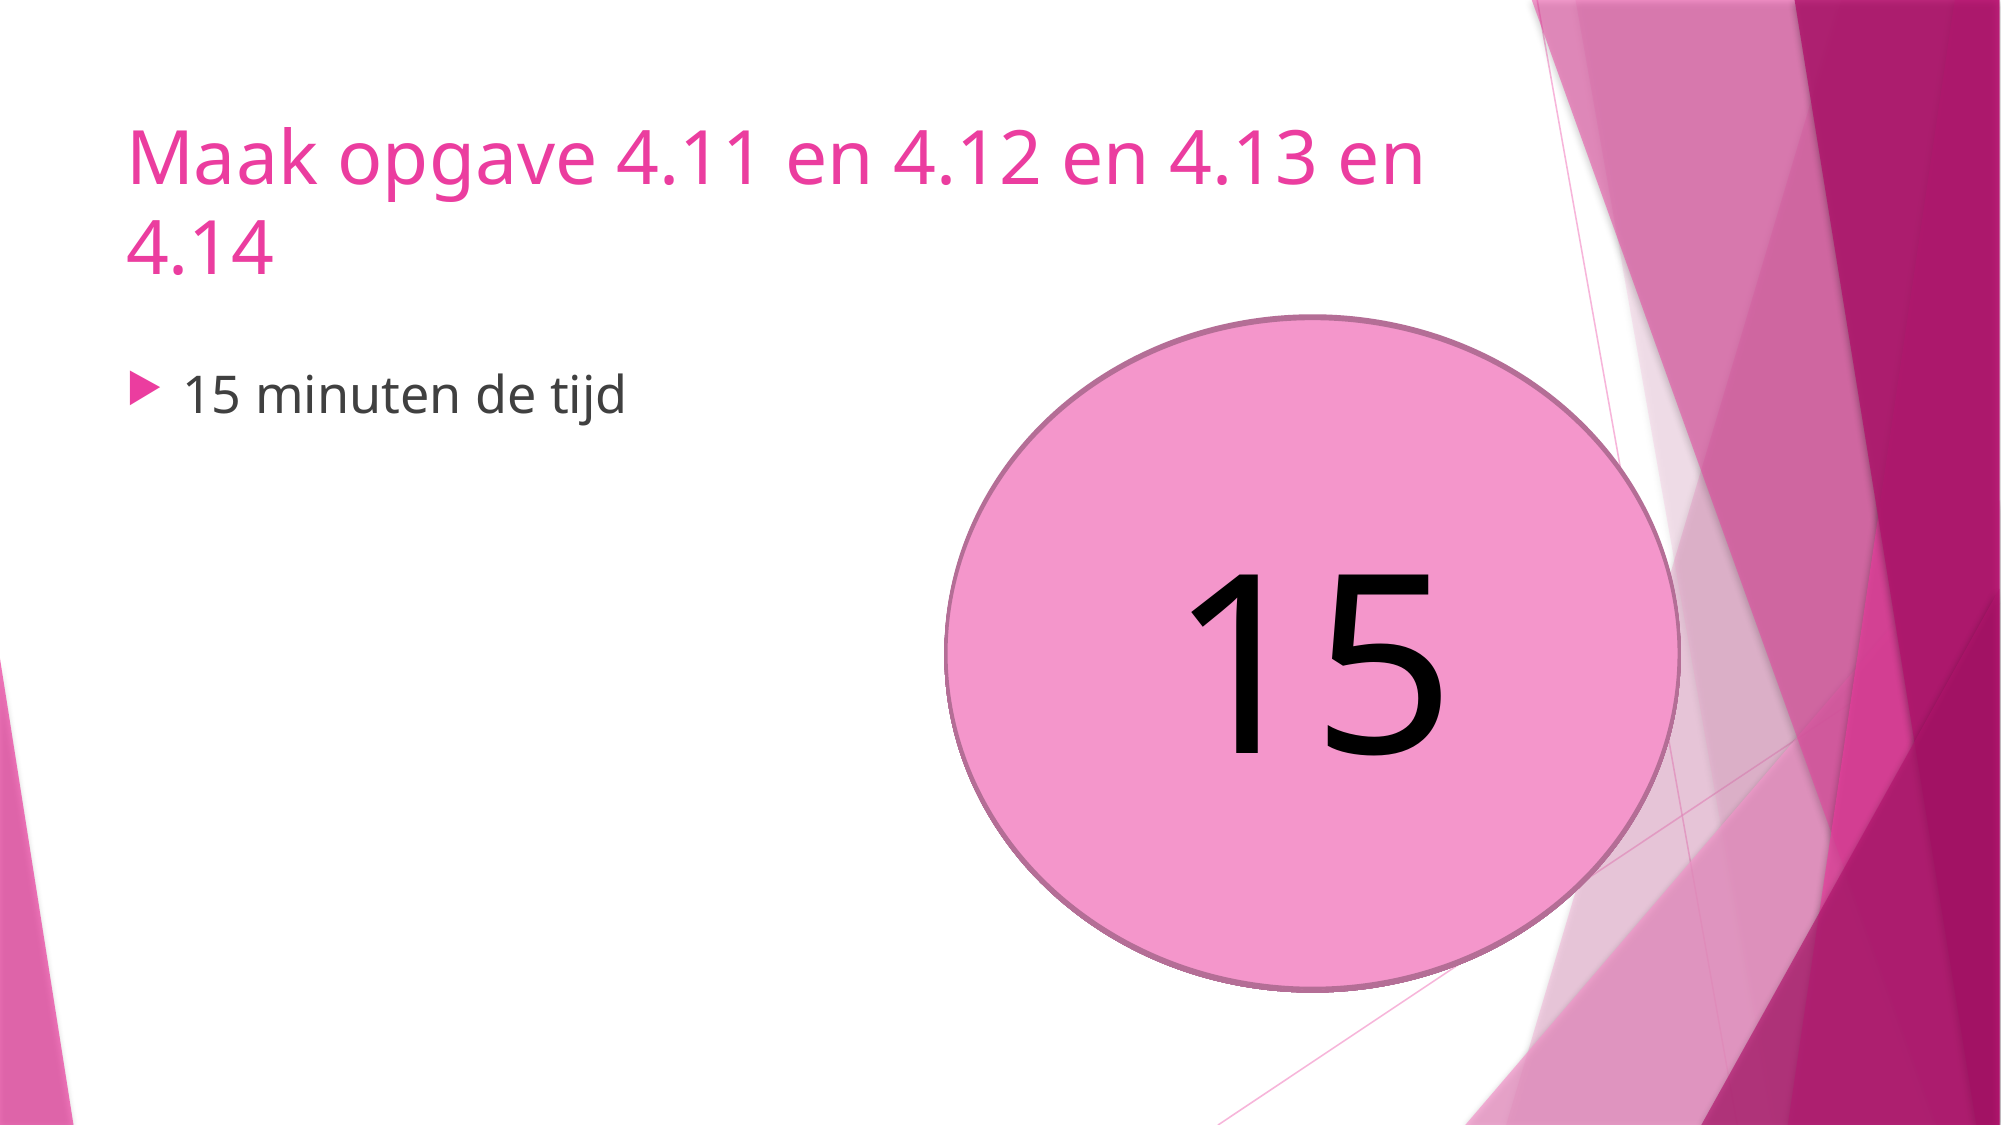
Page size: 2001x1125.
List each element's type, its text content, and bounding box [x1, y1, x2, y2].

text_box 14 [961, 748, 1667, 993]
list 15 minuten de tijd [111, 354, 774, 992]
text_box 15 [944, 317, 1681, 990]
title Maak opgave 4.11 en 4.12 en 4.13 en 4.14 [111, 101, 1522, 319]
